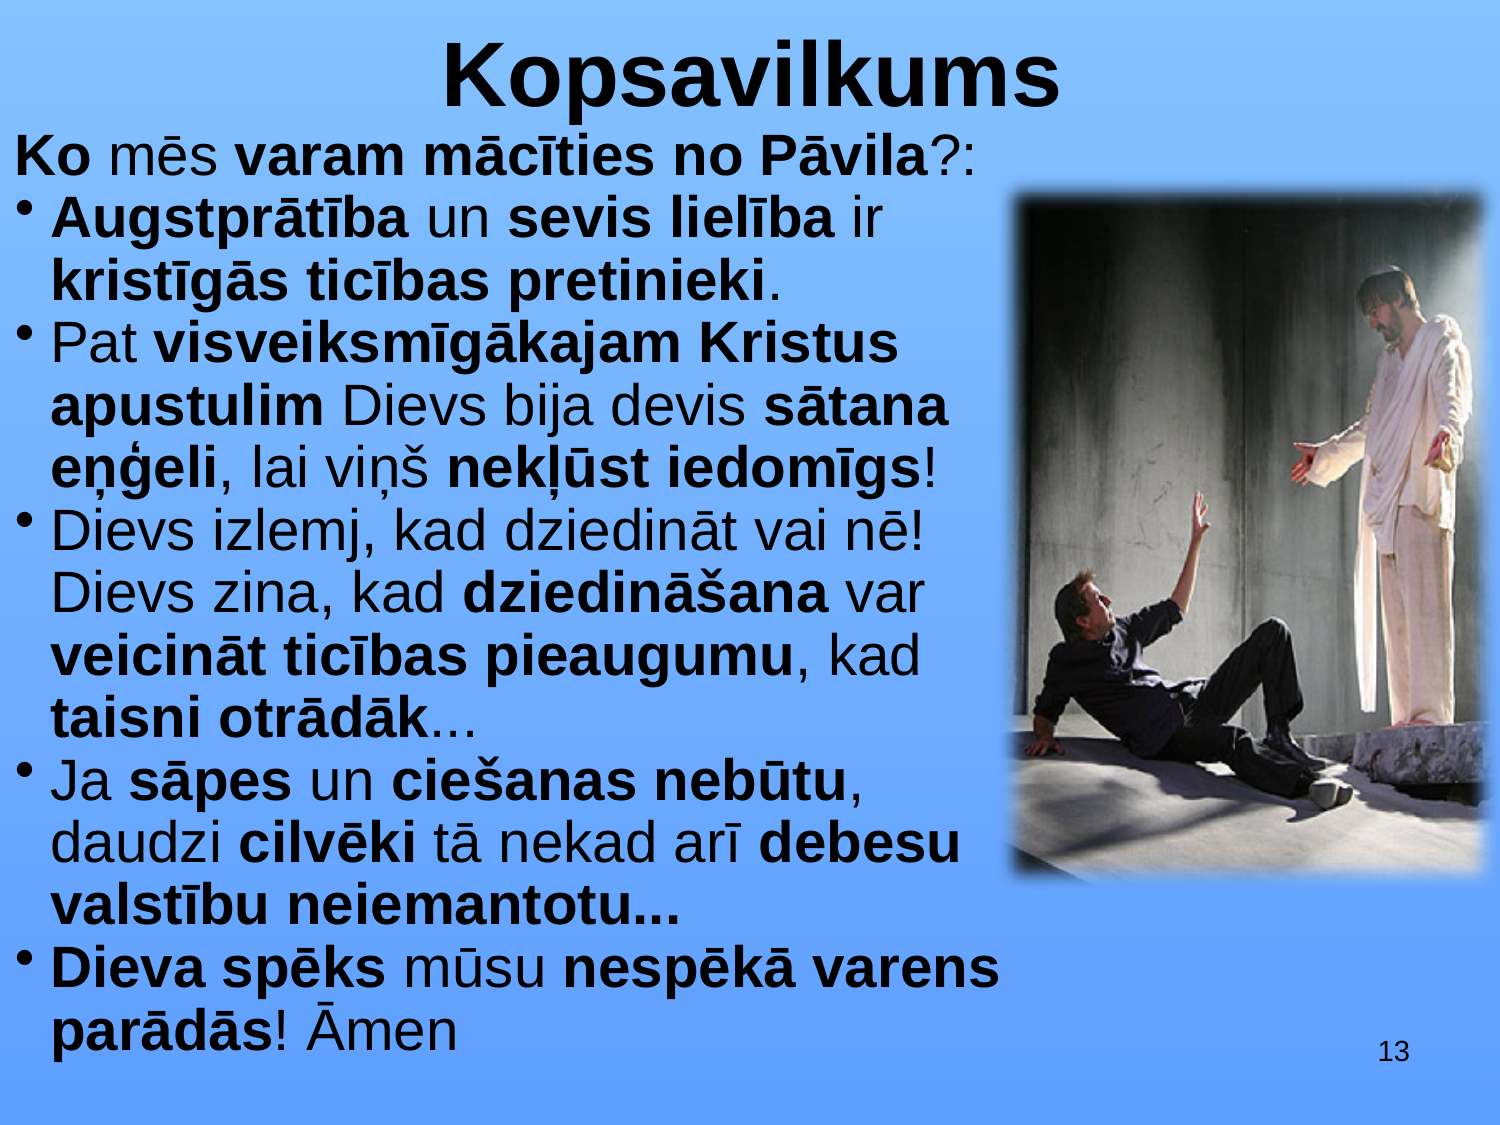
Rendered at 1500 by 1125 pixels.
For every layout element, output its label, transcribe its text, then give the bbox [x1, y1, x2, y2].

text_box 13 [1074, 1024, 1425, 1103]
title Kopsavilkums [76, 0, 1428, 140]
picture [995, 175, 1500, 891]
text_box Ko mēs varam mācīties no Pāvila?: Augstprātība un sevis lielība ir kristīgās ticības pretinieki. Pat visveiksmīgākajam Kristus apustulim Dievs bija devis sātana eņģeli, lai viņš nekļūst iedomīgs! Dievs izlemj, kad dziedināt vai nē! Dievs zina, kad dziedināšana var veicināt ticības pieaugumu, kad taisni otrādāk... Ja sāpes un ciešanas nebūtu, daudzi cilvēki tā nekad arī debesu valstību neiemantotu... Dieva spēks mūsu nespēkā varens parādās! Āmen [0, 117, 1032, 1070]
